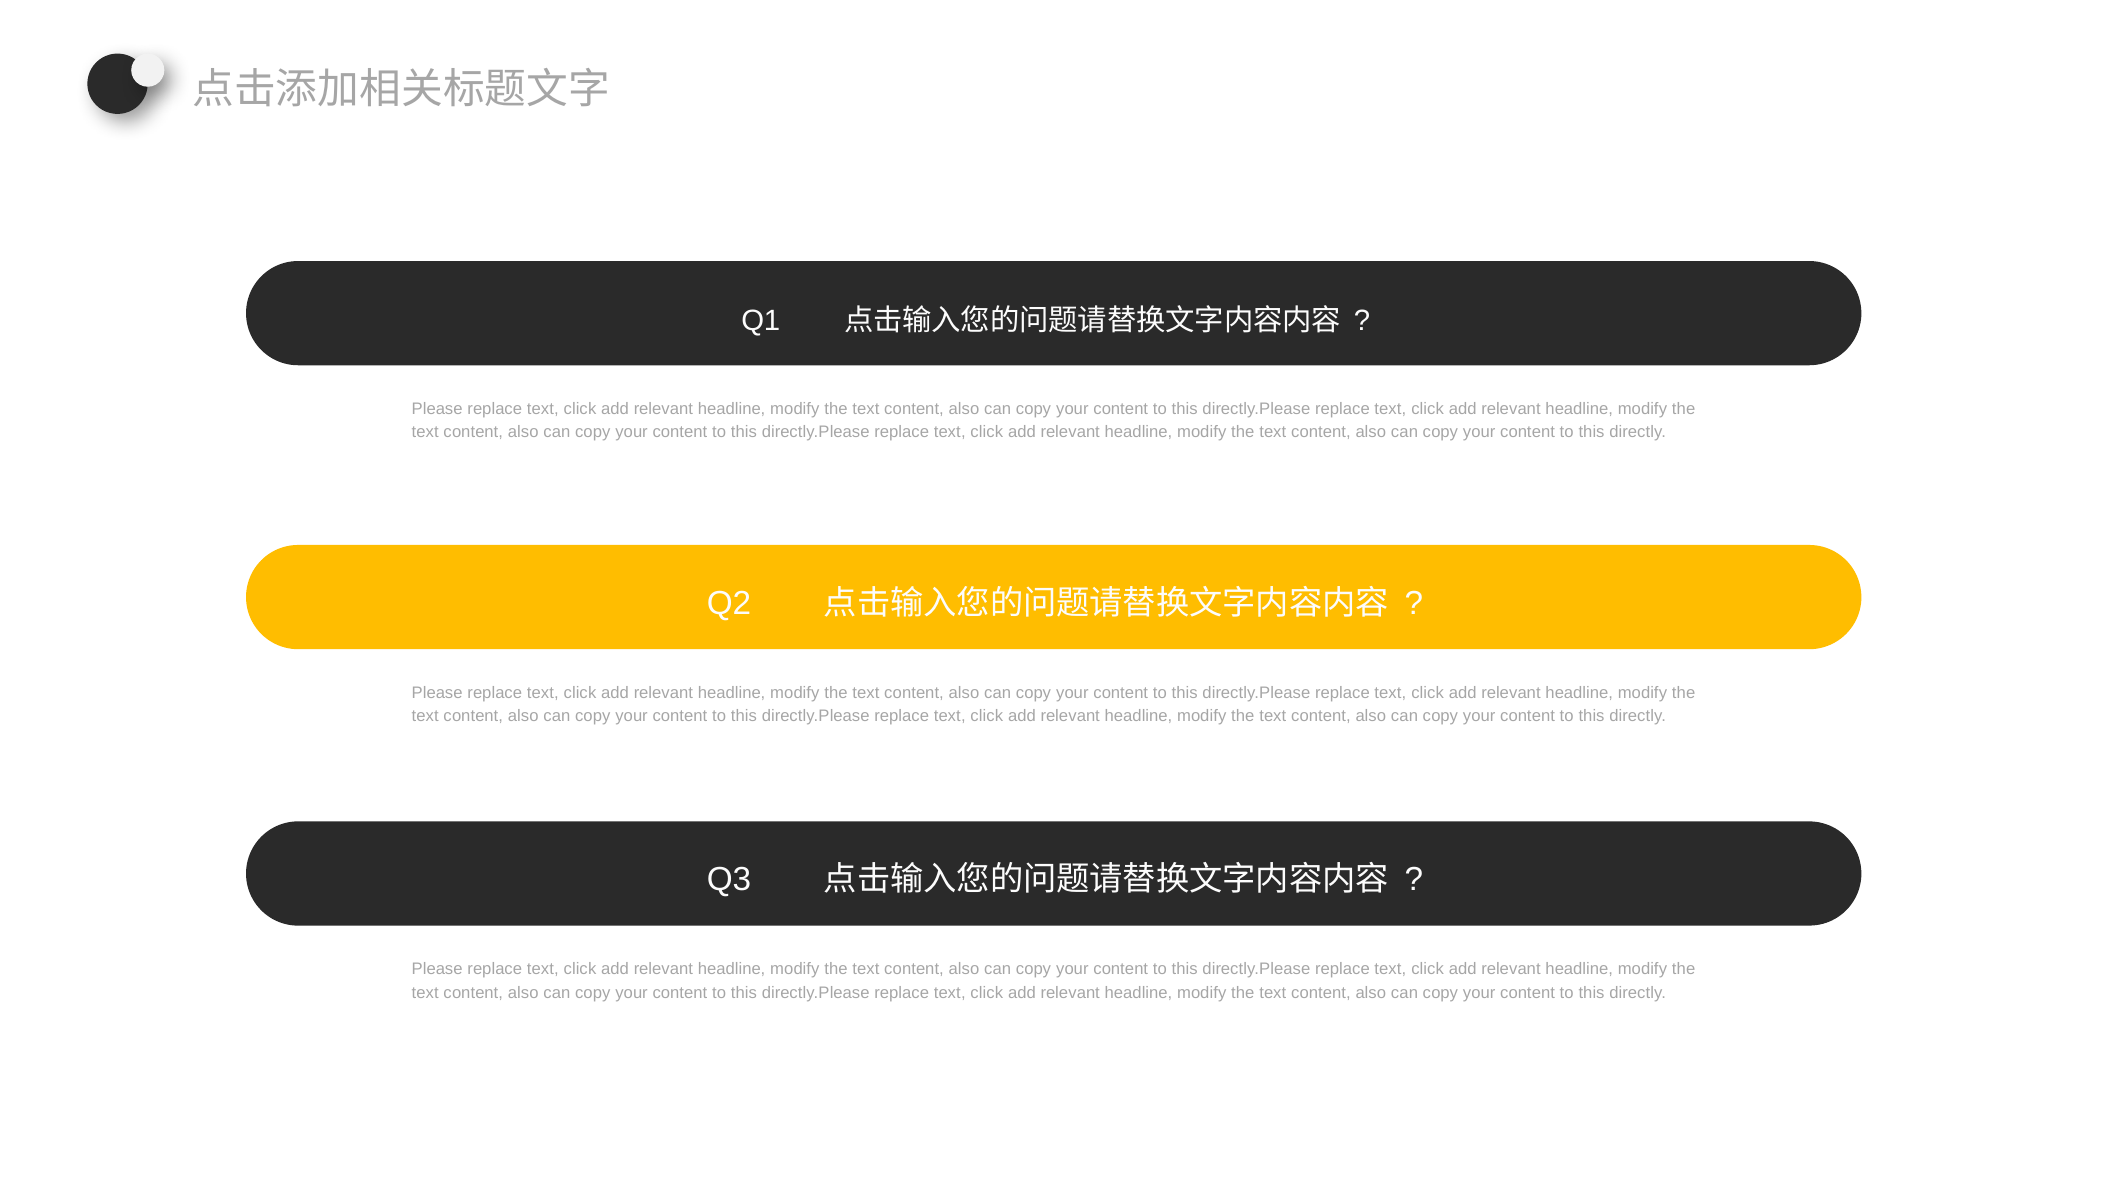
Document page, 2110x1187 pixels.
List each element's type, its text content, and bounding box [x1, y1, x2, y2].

text_box [246, 261, 1862, 366]
text_box Q1 点击输入您的问题请替换文字内容内容 ? [706, 277, 1405, 349]
text_box [246, 544, 1862, 650]
text_box [246, 821, 1862, 926]
text_box [130, 52, 166, 88]
text_box Please replace text, click add relevant headline, modify the text content, also can copy your content to this directly.Please replace text, click add relevant headline, modify the text content, also can copy your content to this directly.Please replace text, click add relevant headline, modify the text content, also can copy your content to this directly. [411, 393, 1700, 442]
text_box Q2 点击输入您的问题请替换文字内容内容 ? [706, 561, 1405, 633]
text_box 点击添加相关标题文字 [176, 53, 680, 114]
text_box Please replace text, click add relevant headline, modify the text content, also can copy your content to this directly.Please replace text, click add relevant headline, modify the text content, also can copy your content to this directly.Please replace text, click add relevant headline, modify the text content, also can copy your content to this directly. [411, 677, 1700, 726]
text_box Please replace text, click add relevant headline, modify the text content, also can copy your content to this directly.Please replace text, click add relevant headline, modify the text content, also can copy your content to this directly.Please replace text, click add relevant headline, modify the text content, also can copy your content to this directly. [411, 953, 1700, 1002]
text_box Q3 点击输入您的问题请替换文字内容内容 ? [706, 838, 1405, 909]
text_box [86, 52, 142, 115]
